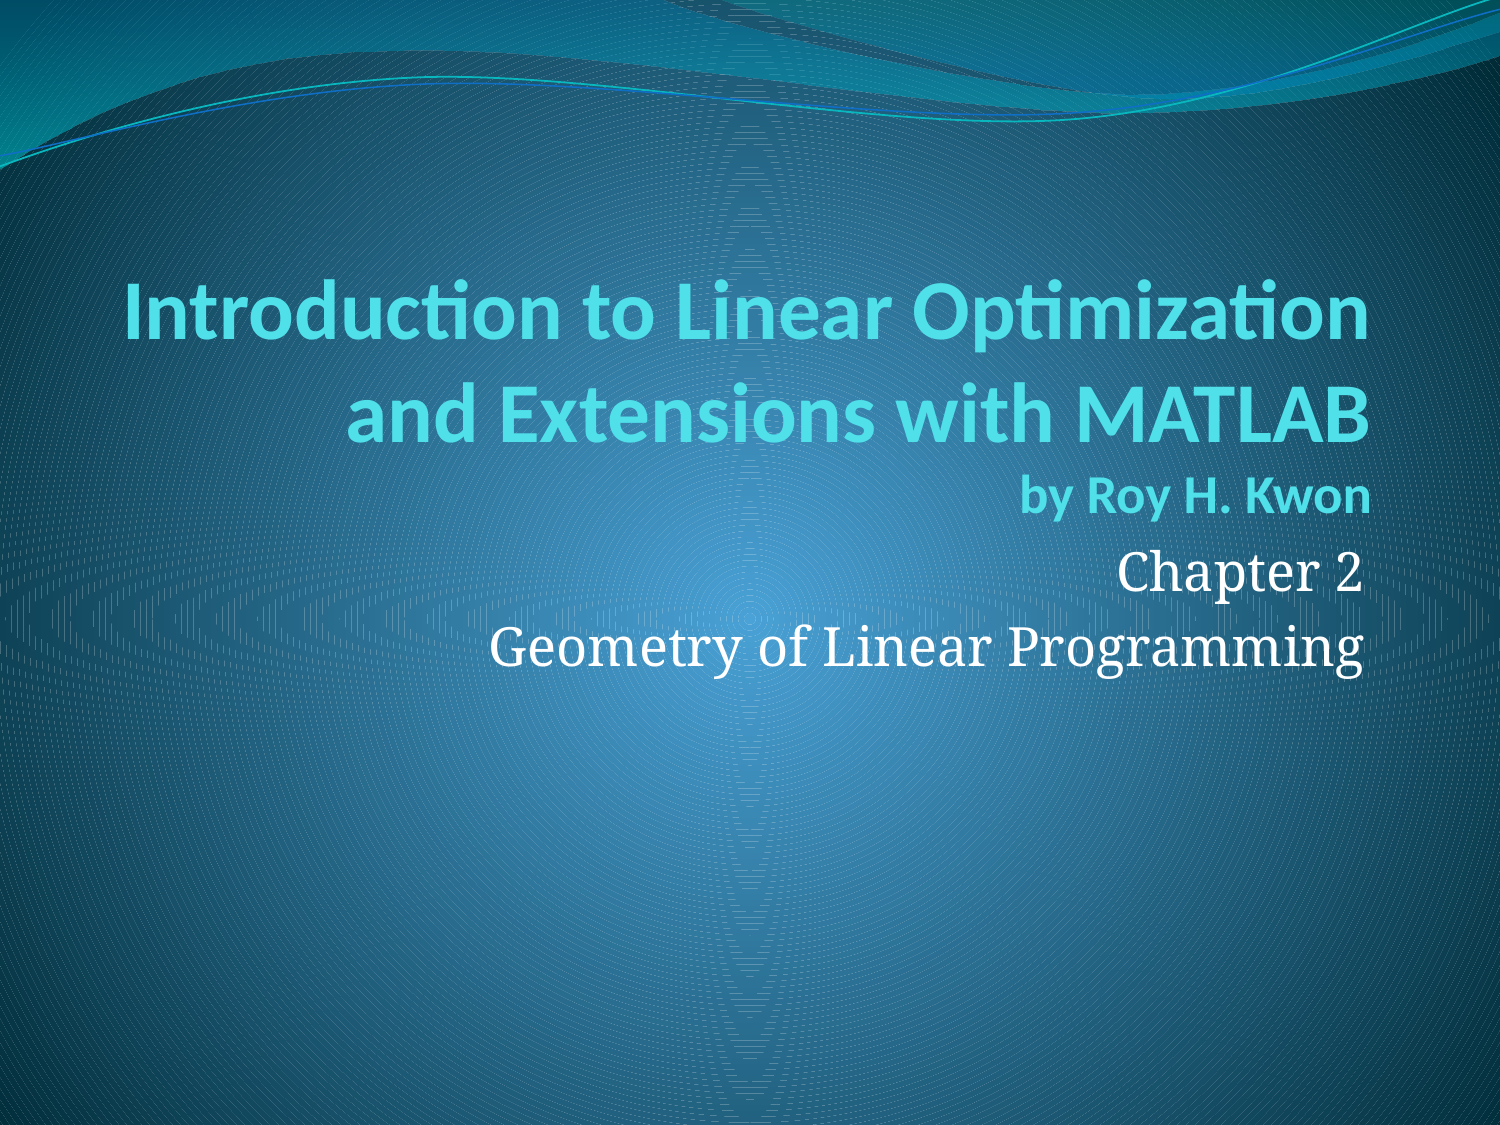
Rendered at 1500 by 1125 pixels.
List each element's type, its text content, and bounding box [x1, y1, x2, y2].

title Introduction to Linear Optimization and Extensions with MATLAB by Roy H. Kwon [87, 224, 1376, 525]
subtitle Chapter 2 Geometry of Linear Programming [87, 529, 1376, 818]
